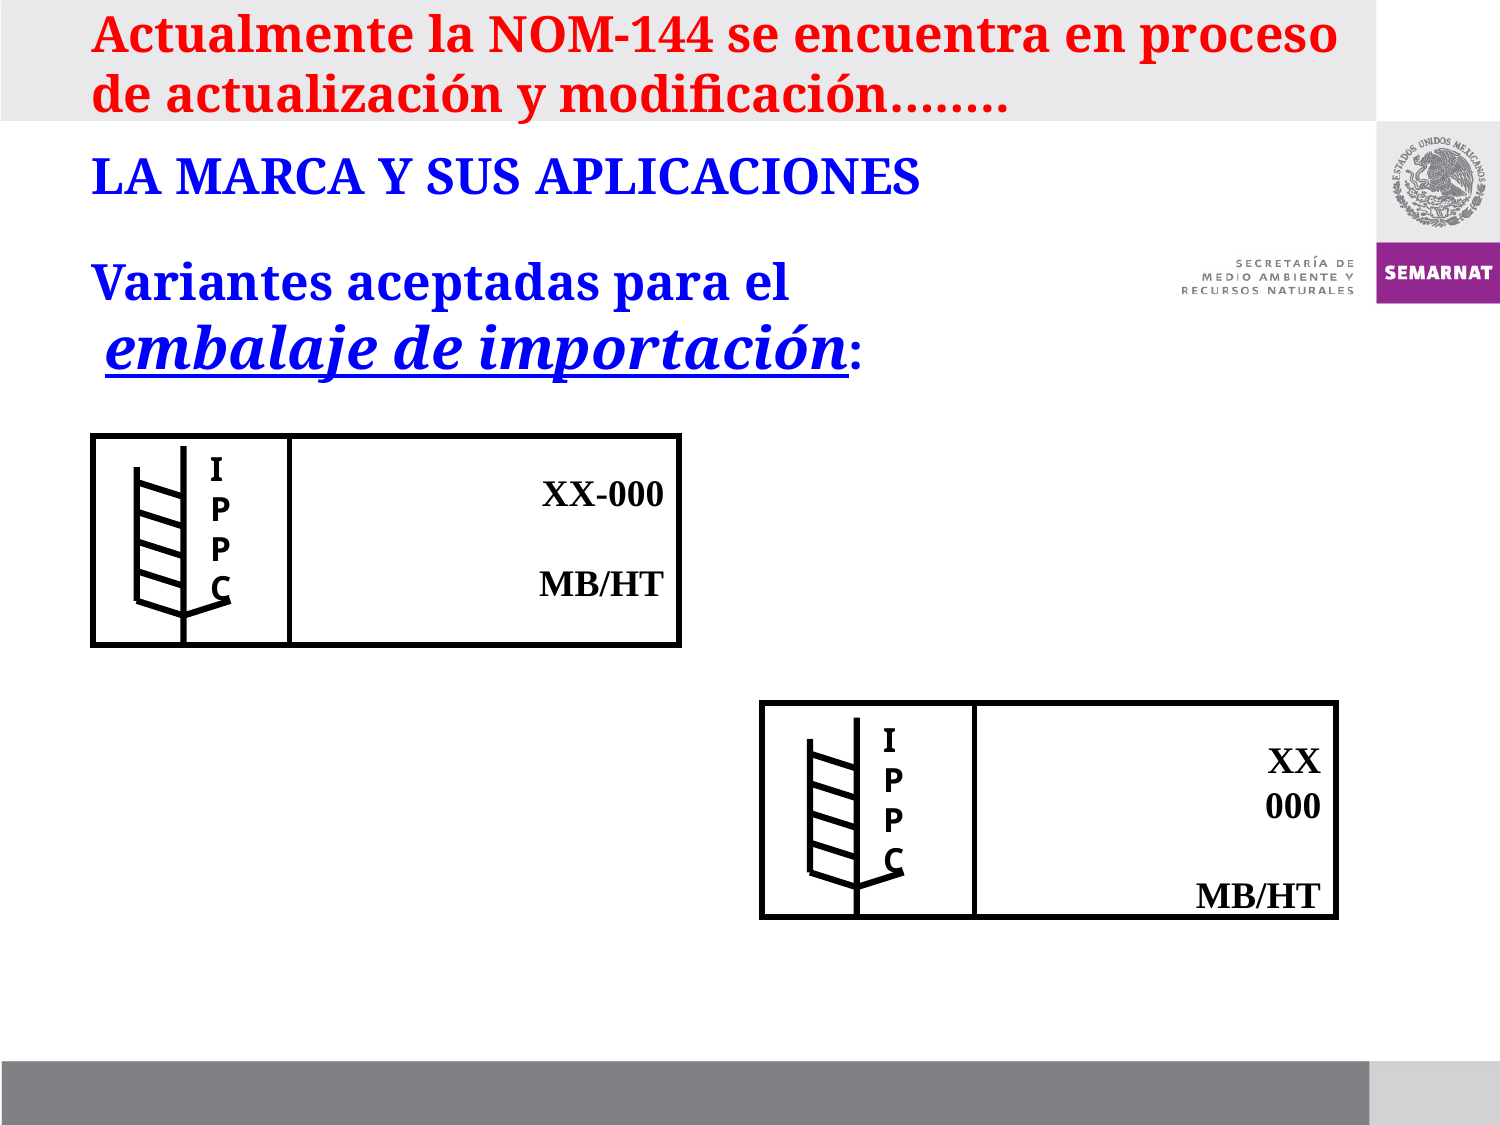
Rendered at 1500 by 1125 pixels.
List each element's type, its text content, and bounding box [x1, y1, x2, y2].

text_box [53, 134, 1388, 284]
picture [0, 0, 1500, 1125]
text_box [809, 717, 928, 918]
text_box LA MARCA Y SUS APLICACIONES [76, 137, 1105, 212]
text_box XX-000 MB/HT [93, 436, 287, 646]
text_box XX 000 MB/HT [761, 703, 1336, 917]
text_box Actualmente la NOM-144 se encuentra en proceso de actualización y modificación…….. [76, 0, 1365, 131]
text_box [136, 445, 255, 646]
text_box XX-000 MB/HT [259, 436, 680, 646]
text_box Variantes aceptadas para el embalaje de importación: [76, 243, 1140, 389]
